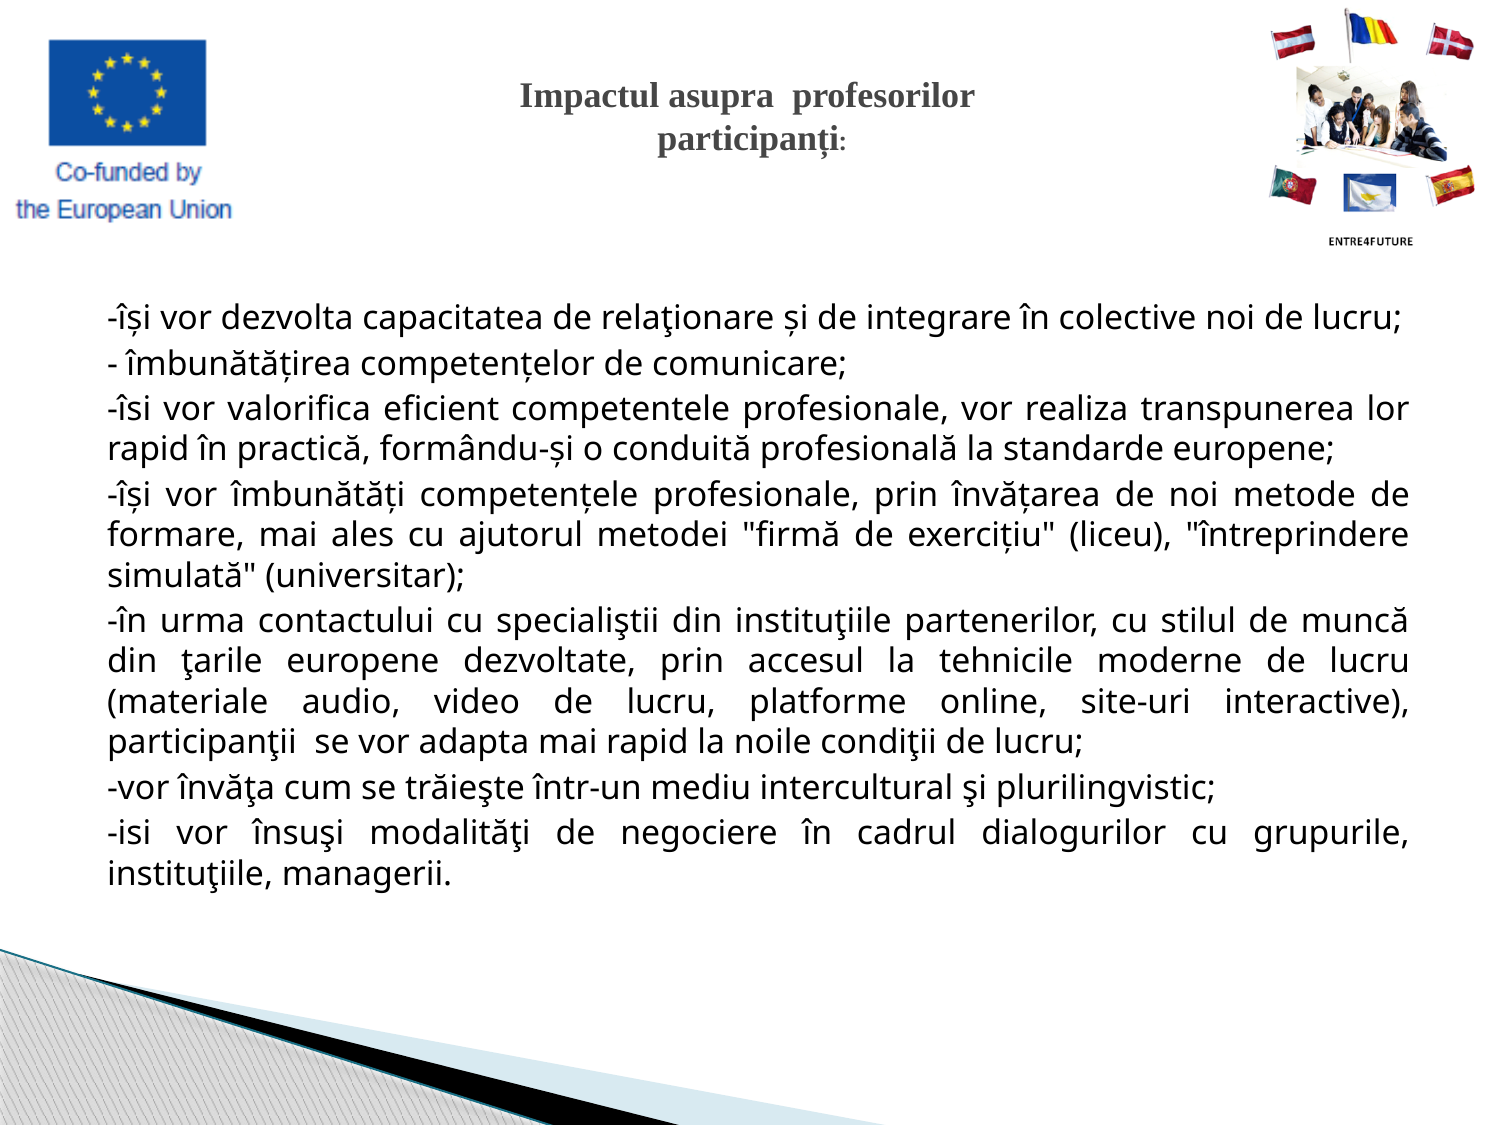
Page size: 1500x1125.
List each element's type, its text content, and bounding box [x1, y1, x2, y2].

picture [1252, 0, 1500, 270]
list -își vor dezvolta capacitatea de relaţionare și de integrare în colective noi de lucru; - îmbunătățirea competențelor de comunicare; -îsi vor valorifica eficient competentele profesionale, vor realiza transpunerea lor rapid în practică, formându-și o conduită profesională la standarde europene; -își vor îmbunătăți competențele profesionale, prin învățarea de noi metode de formare, mai ales cu ajutorul metodei "firmă de exercițiu" (liceu), "întreprindere simulată" (universitar); -în urma contactului cu specialiştii din instituţiile partenerilor, cu stilul de muncă din ţarile europene dezvoltate, prin accesul la tehnicile moderne de lucru (materiale audio, video de lucru, platforme online, site-uri interactive), participanţii se vor adapta mai rapid la noile condiţii de lucru; -vor învăţa cum se trăieşte într-un mediu intercultural şi plurilingvistic; -isi vor însuşi modalităţi de negociere în cadrul dialogurilor cu grupurile, instituţiile, managerii. [75, 243, 1425, 986]
picture [0, 0, 253, 251]
title Impactul asupra profesorilor participanți: [258, 35, 1246, 223]
